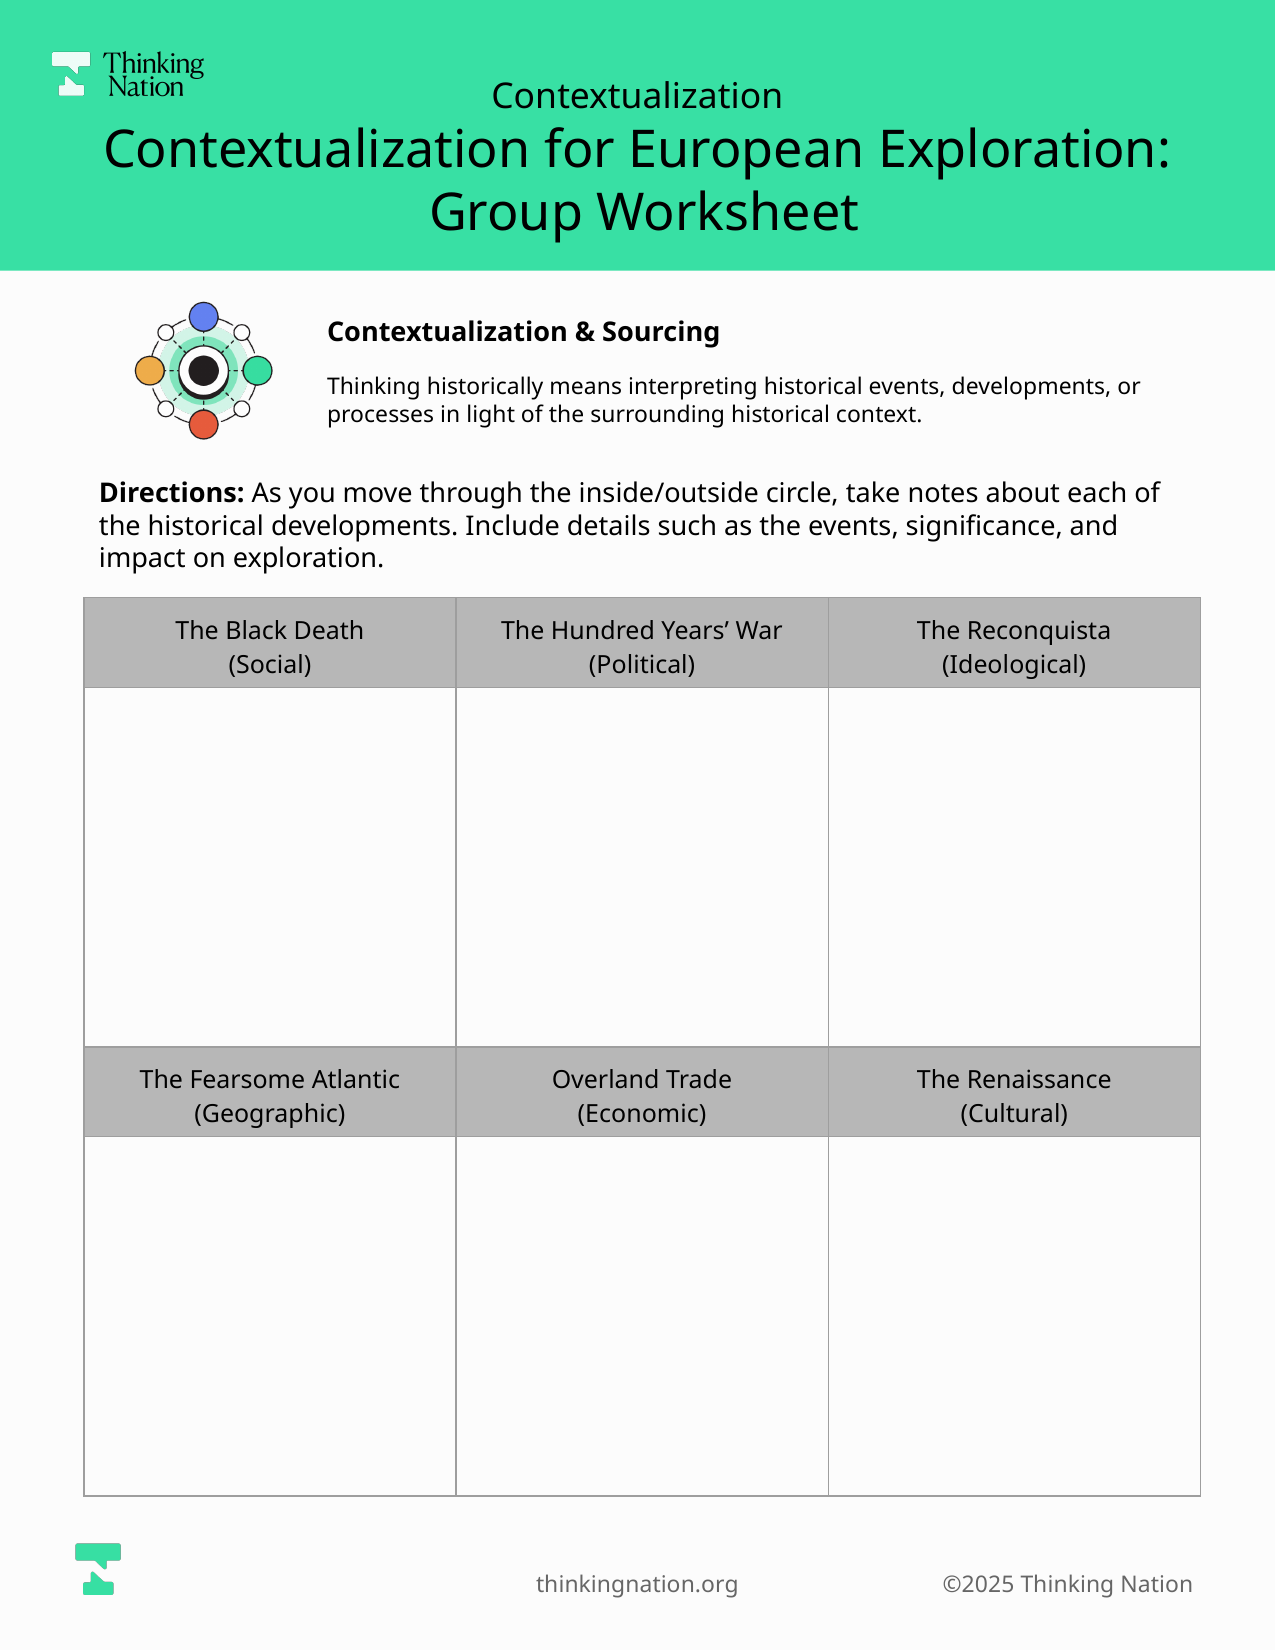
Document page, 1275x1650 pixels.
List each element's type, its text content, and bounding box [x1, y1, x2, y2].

picture [113, 280, 295, 462]
text_box Contextualization Contextualization for European Exploration: Group Worksheet [0, 0, 1275, 271]
table_cell [457, 1137, 828, 1495]
table_header The Black Death (Social) [85, 598, 455, 687]
table_cell Overland Trade (Economic) [457, 1048, 828, 1136]
text_box thinkingnation.org [486, 1553, 789, 1605]
picture [35, 37, 210, 110]
text_box Contextualization & Sourcing Thinking historically means interpreting historical events, developments, or processes in light of the surrounding historical context. [308, 295, 1201, 436]
table_cell [829, 1137, 1200, 1495]
text_box ©2025 Thinking Nation [907, 1553, 1210, 1605]
table_cell [457, 688, 828, 1046]
table_cell The Renaissance (Cultural) [829, 1048, 1200, 1136]
table_cell [829, 688, 1200, 1046]
table_cell The Fearsome Atlantic (Geographic) [85, 1048, 455, 1136]
text_box Directions: As you move through the inside/outside circle, take notes about each of the historical developments. Include details such as the events, significance, and impact on exploration. [83, 460, 1210, 589]
table_cell [85, 688, 455, 1046]
picture [62, 1533, 134, 1605]
table_header The Reconquista (Ideological) [829, 598, 1200, 687]
table_cell [85, 1137, 455, 1495]
table_header The Hundred Years’ War (Political) [457, 598, 828, 687]
